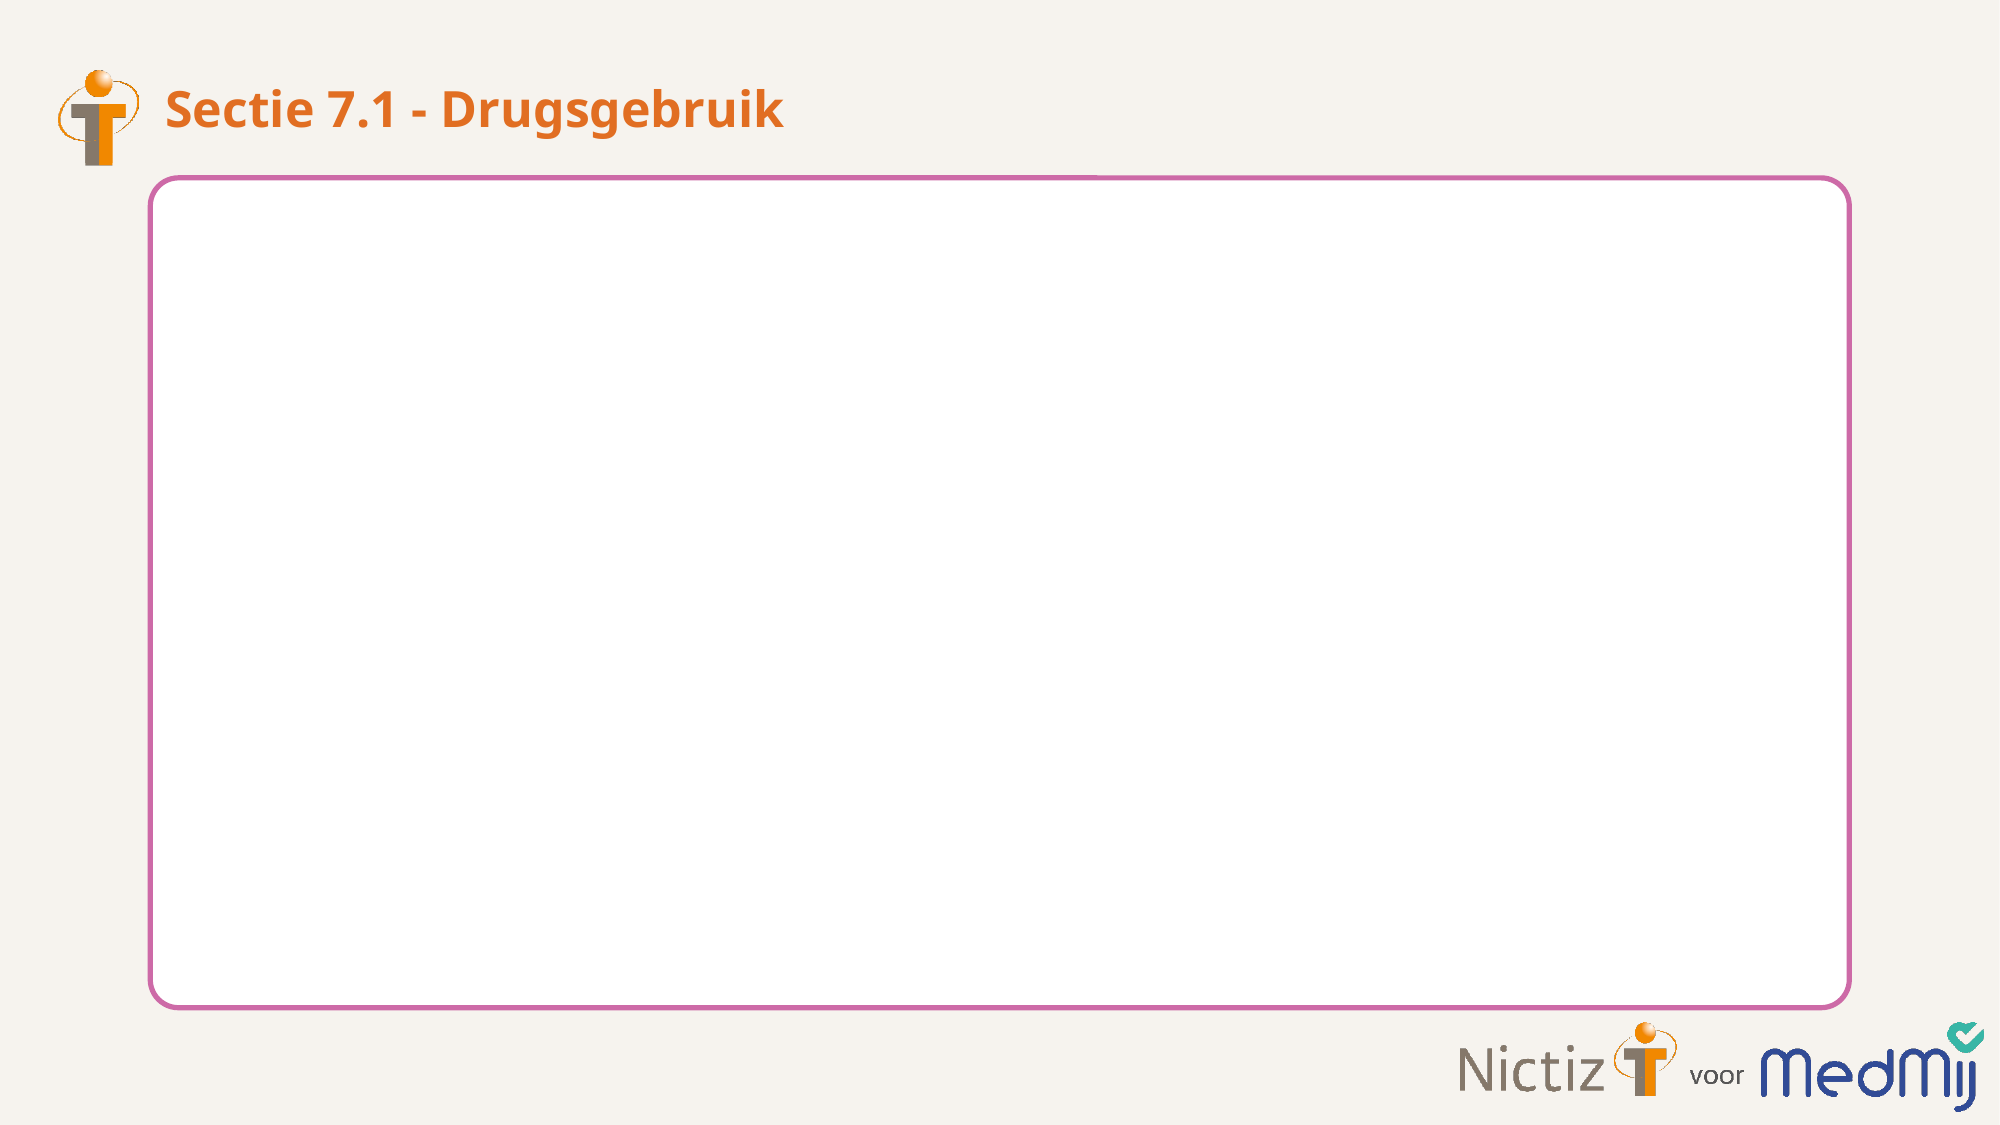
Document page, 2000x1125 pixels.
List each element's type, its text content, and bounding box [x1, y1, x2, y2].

title Sectie 7.1 - Drugsgebruik [150, 76, 1850, 165]
picture [1457, 1019, 1988, 1113]
picture [50, 66, 151, 187]
